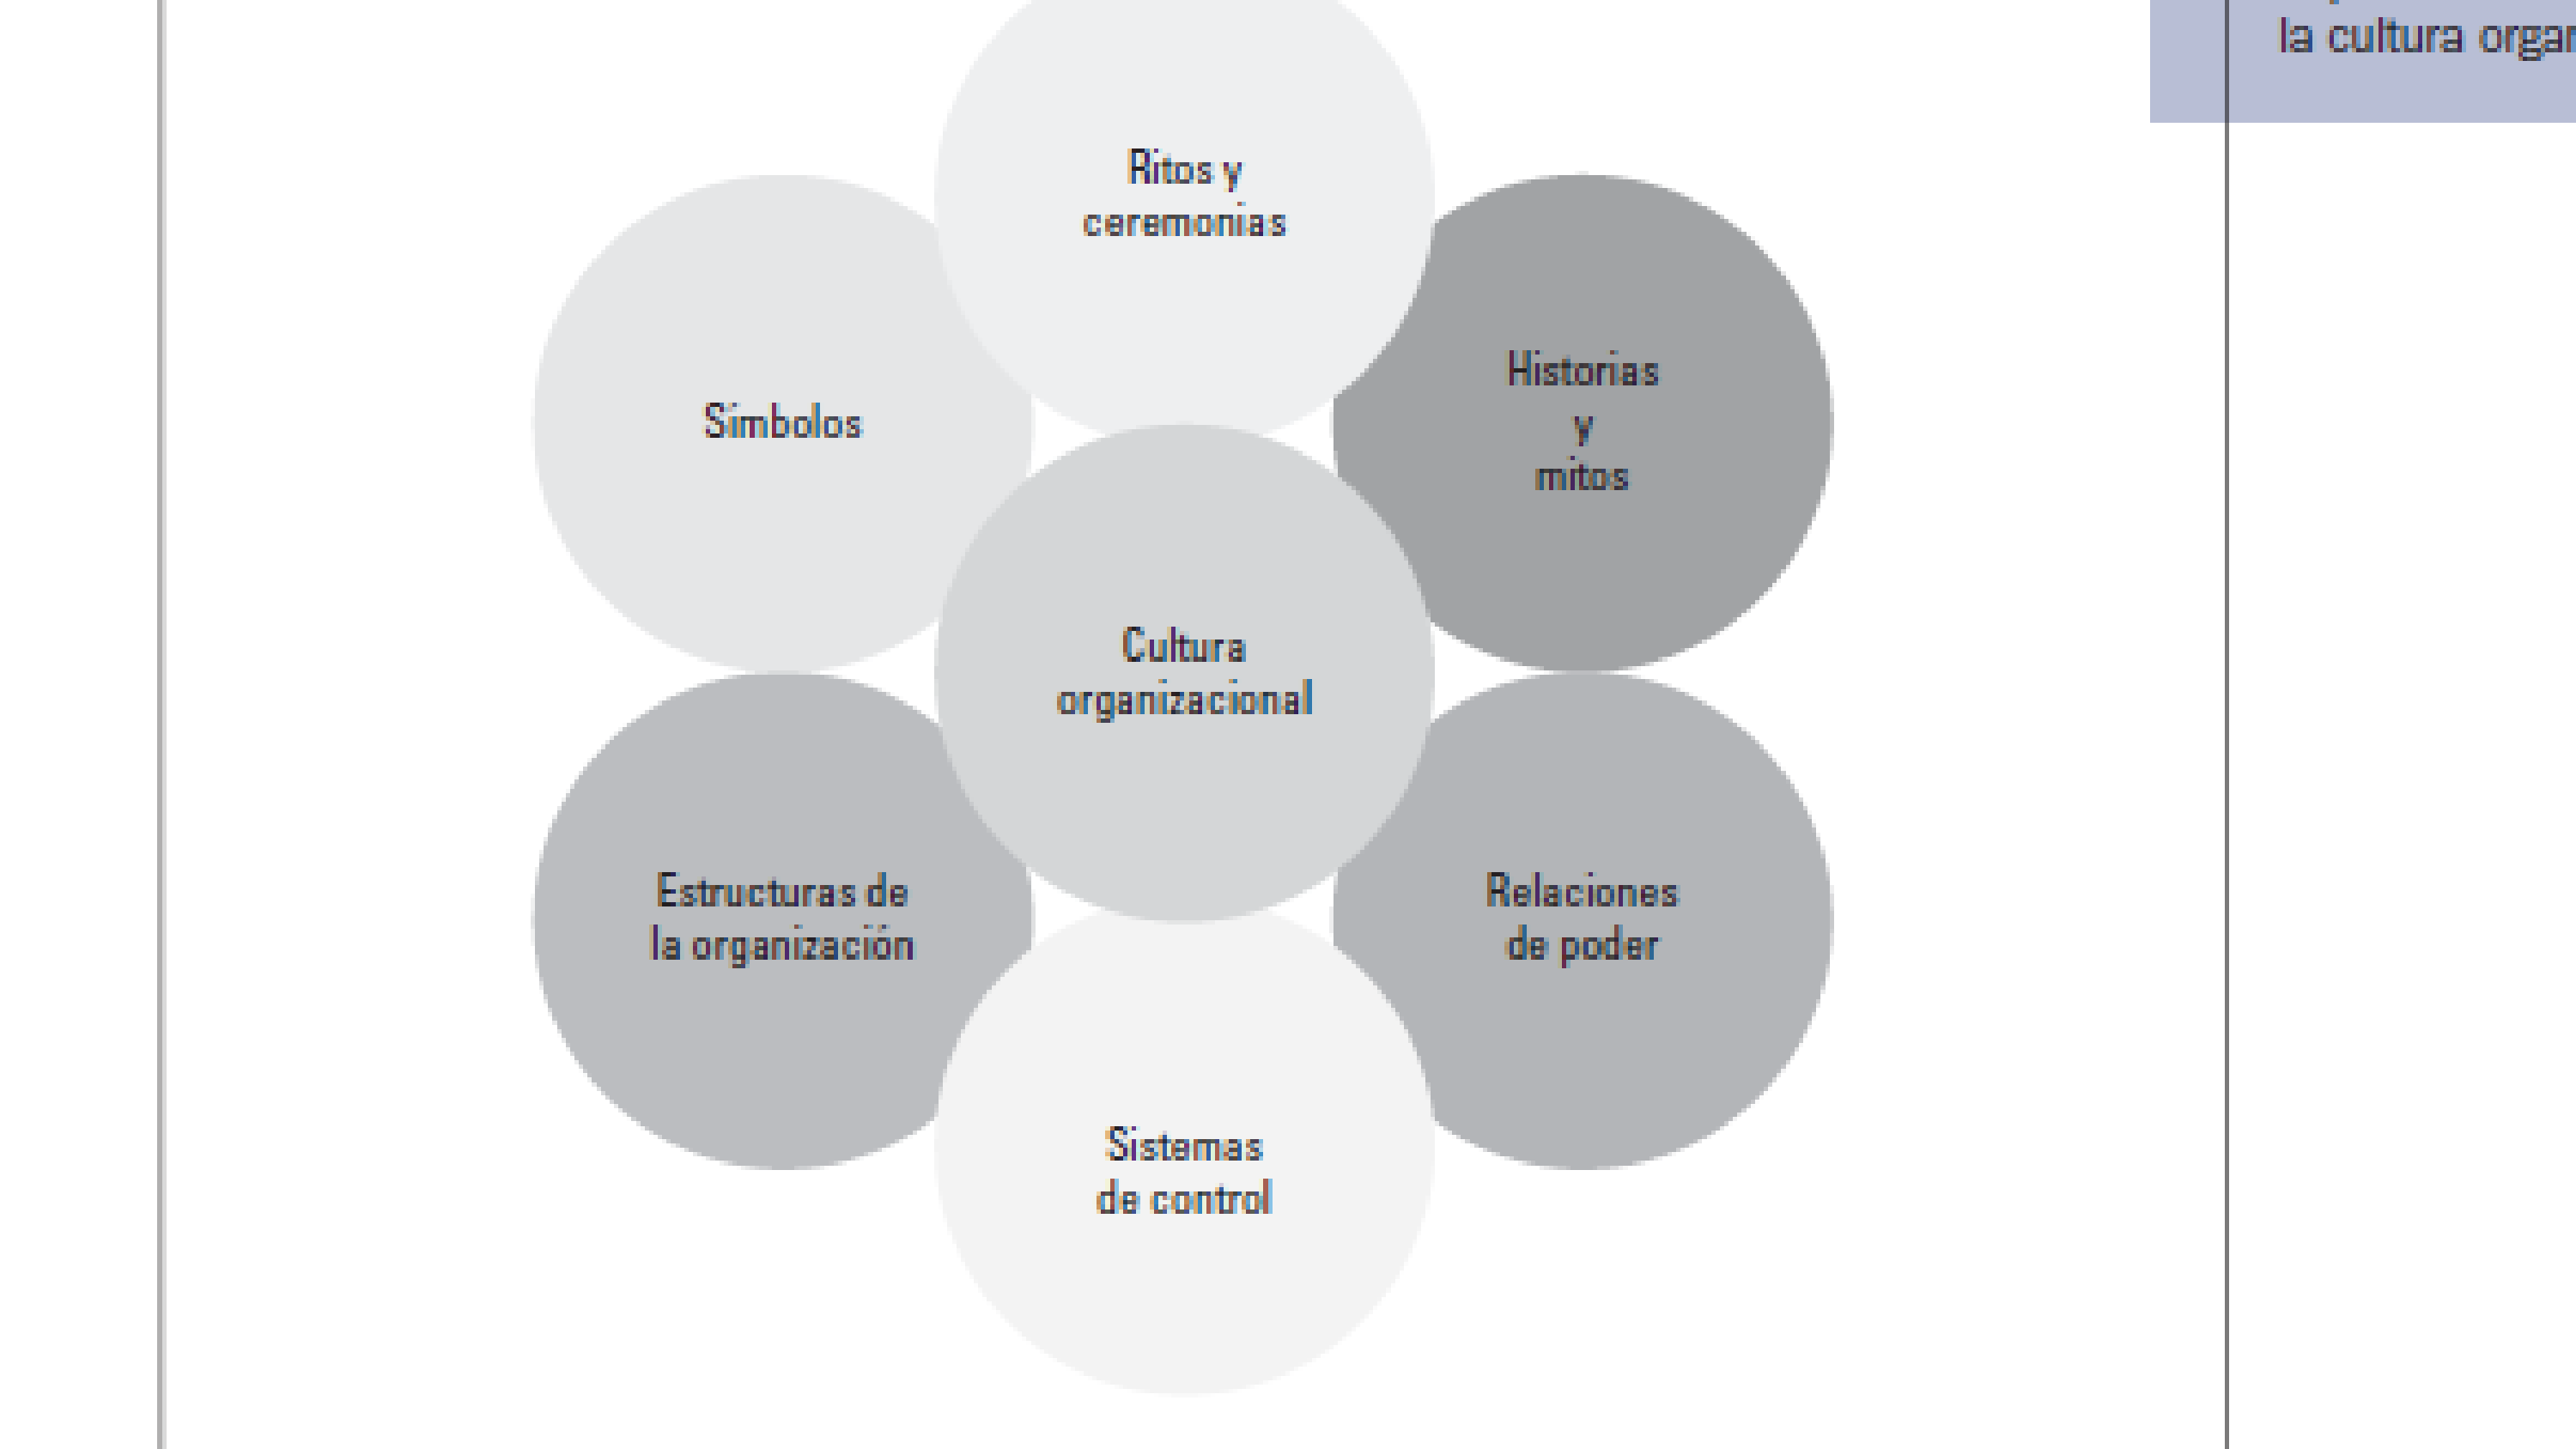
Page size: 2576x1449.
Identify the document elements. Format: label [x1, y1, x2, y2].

list [0, 0, 2576, 1449]
